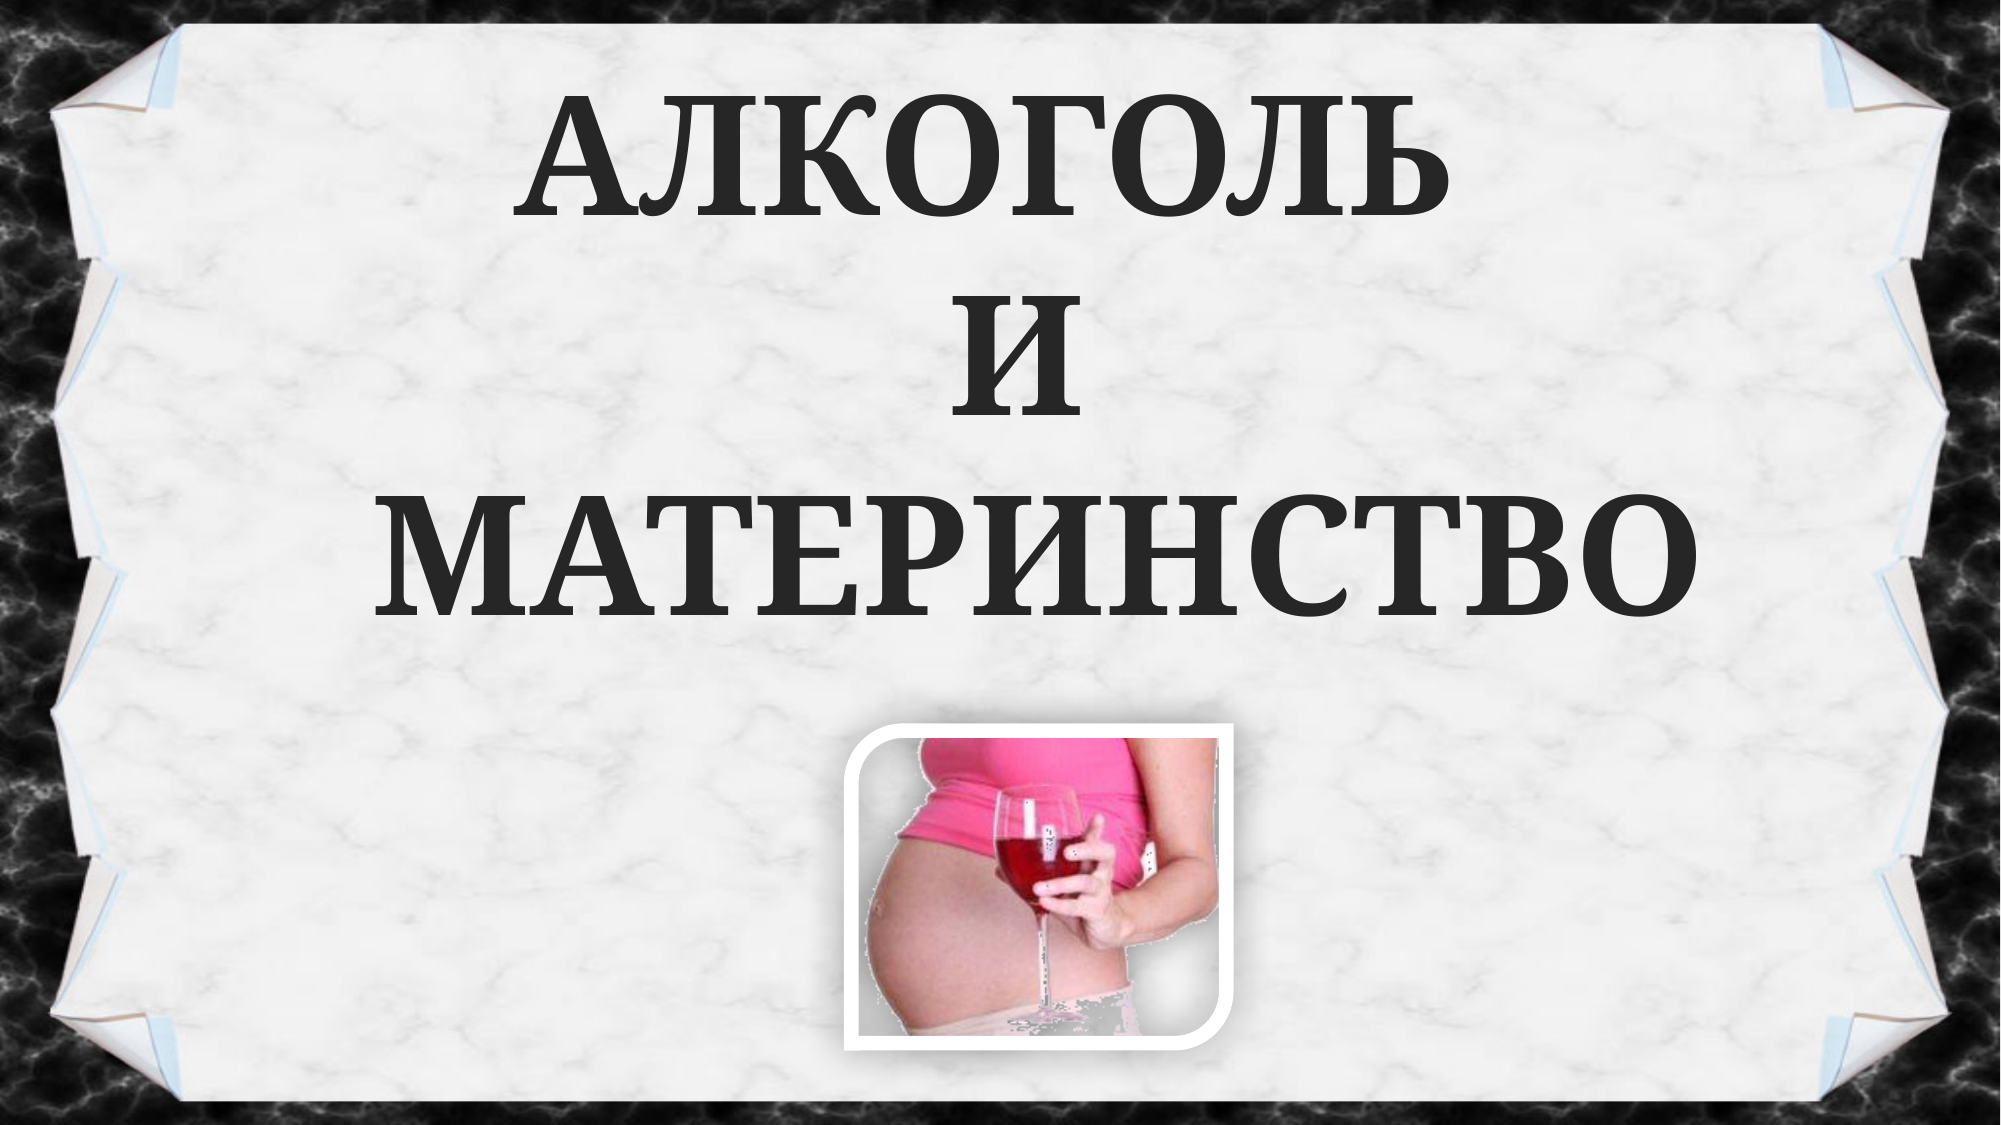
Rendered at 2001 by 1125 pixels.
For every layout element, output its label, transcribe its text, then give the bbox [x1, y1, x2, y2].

text_box АЛКОГОЛЬ И МАТЕРИНСТВО [244, 41, 1833, 657]
picture [0, 0, 2001, 1125]
